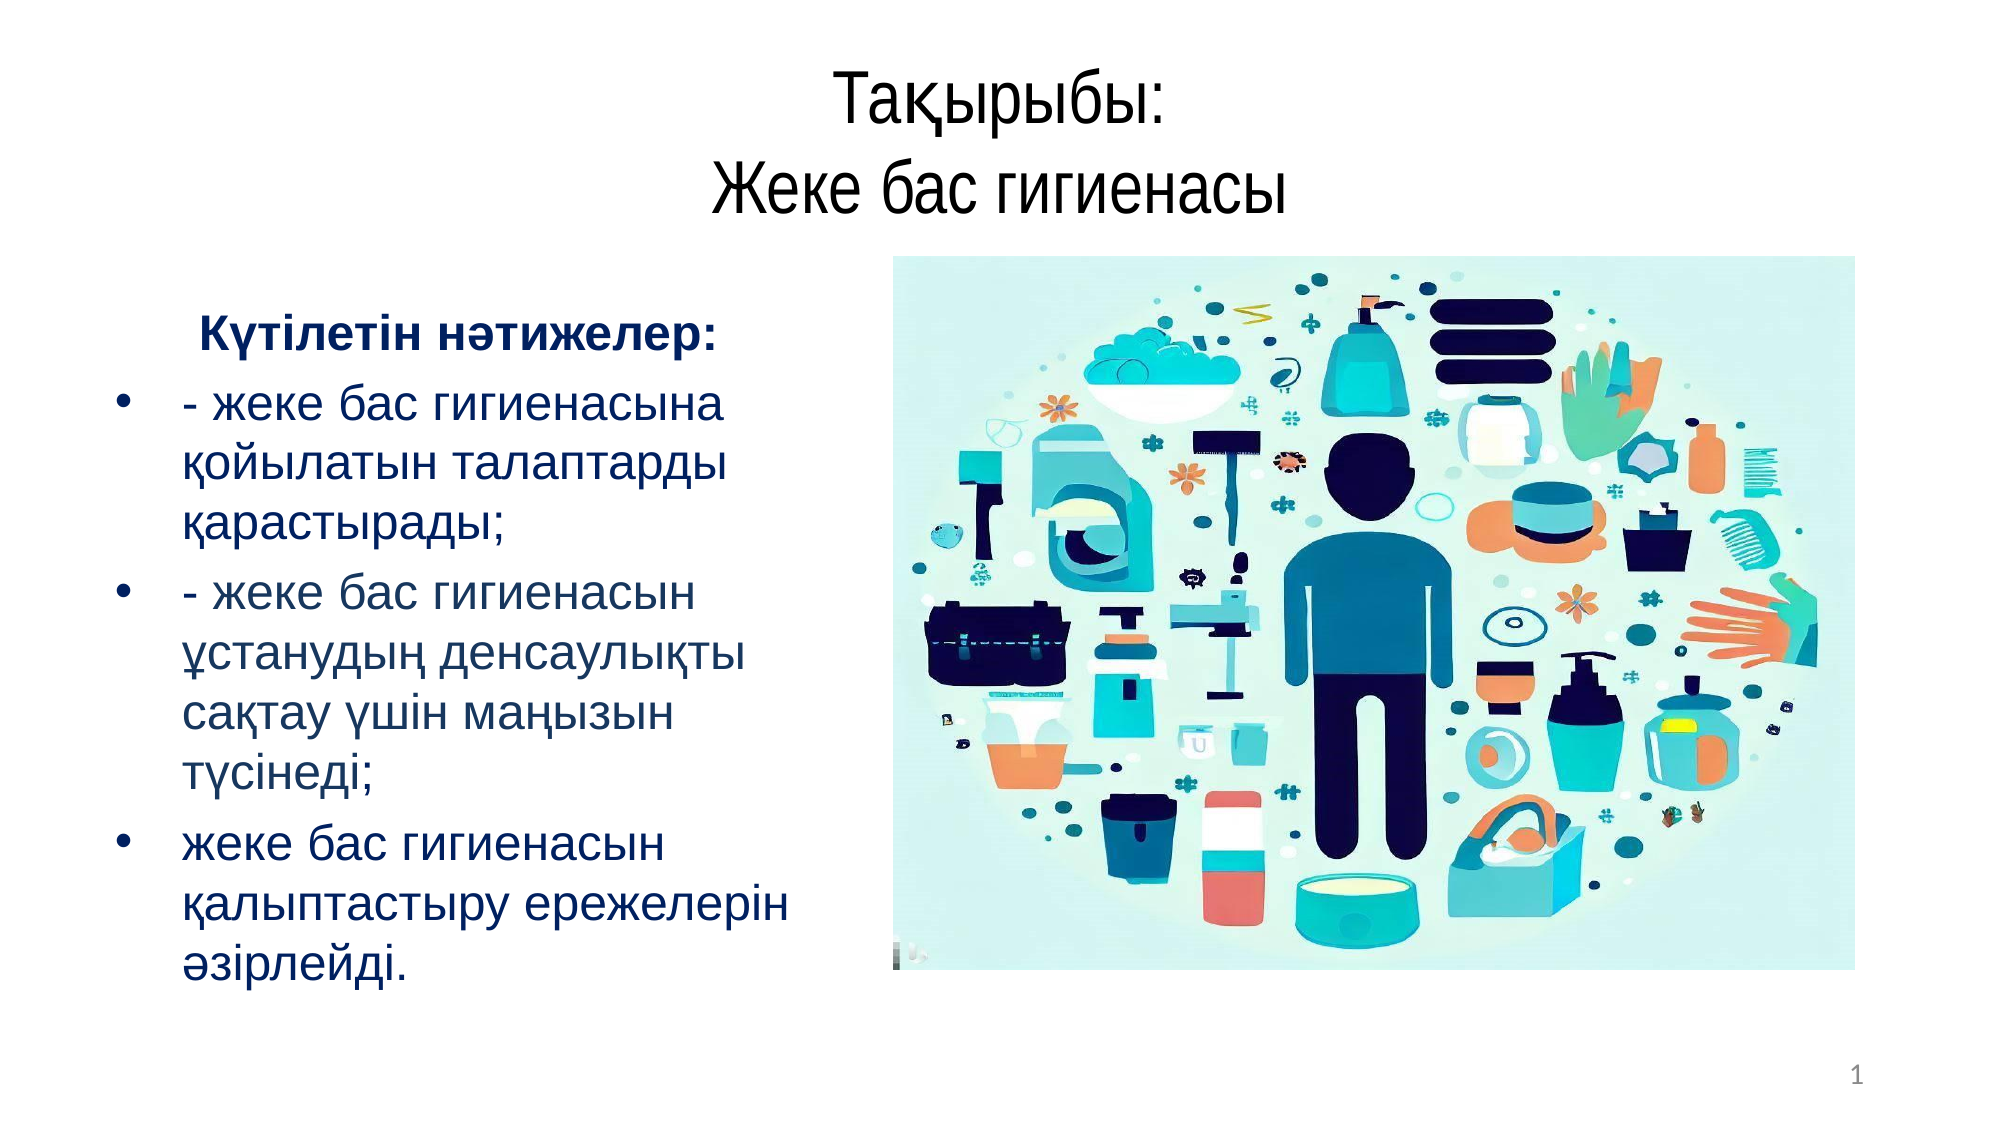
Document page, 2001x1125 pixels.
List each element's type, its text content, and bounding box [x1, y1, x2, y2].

slide_number 1 [1433, 1042, 1900, 1103]
title Тақырыбы: Жеке бас гигиенасы [99, 45, 1900, 233]
picture [893, 256, 1855, 970]
list Күтілетін нәтижелер: - жеке бас гигиенасына қойылатын талаптарды қарастырады; - жеке бас гигиенасын ұстанудың денсаулықты сақтау үшін маңызын түсінеді; жеке бас гигиенасын қалыптастыру ережелерін әзірлейді. [99, 292, 894, 994]
